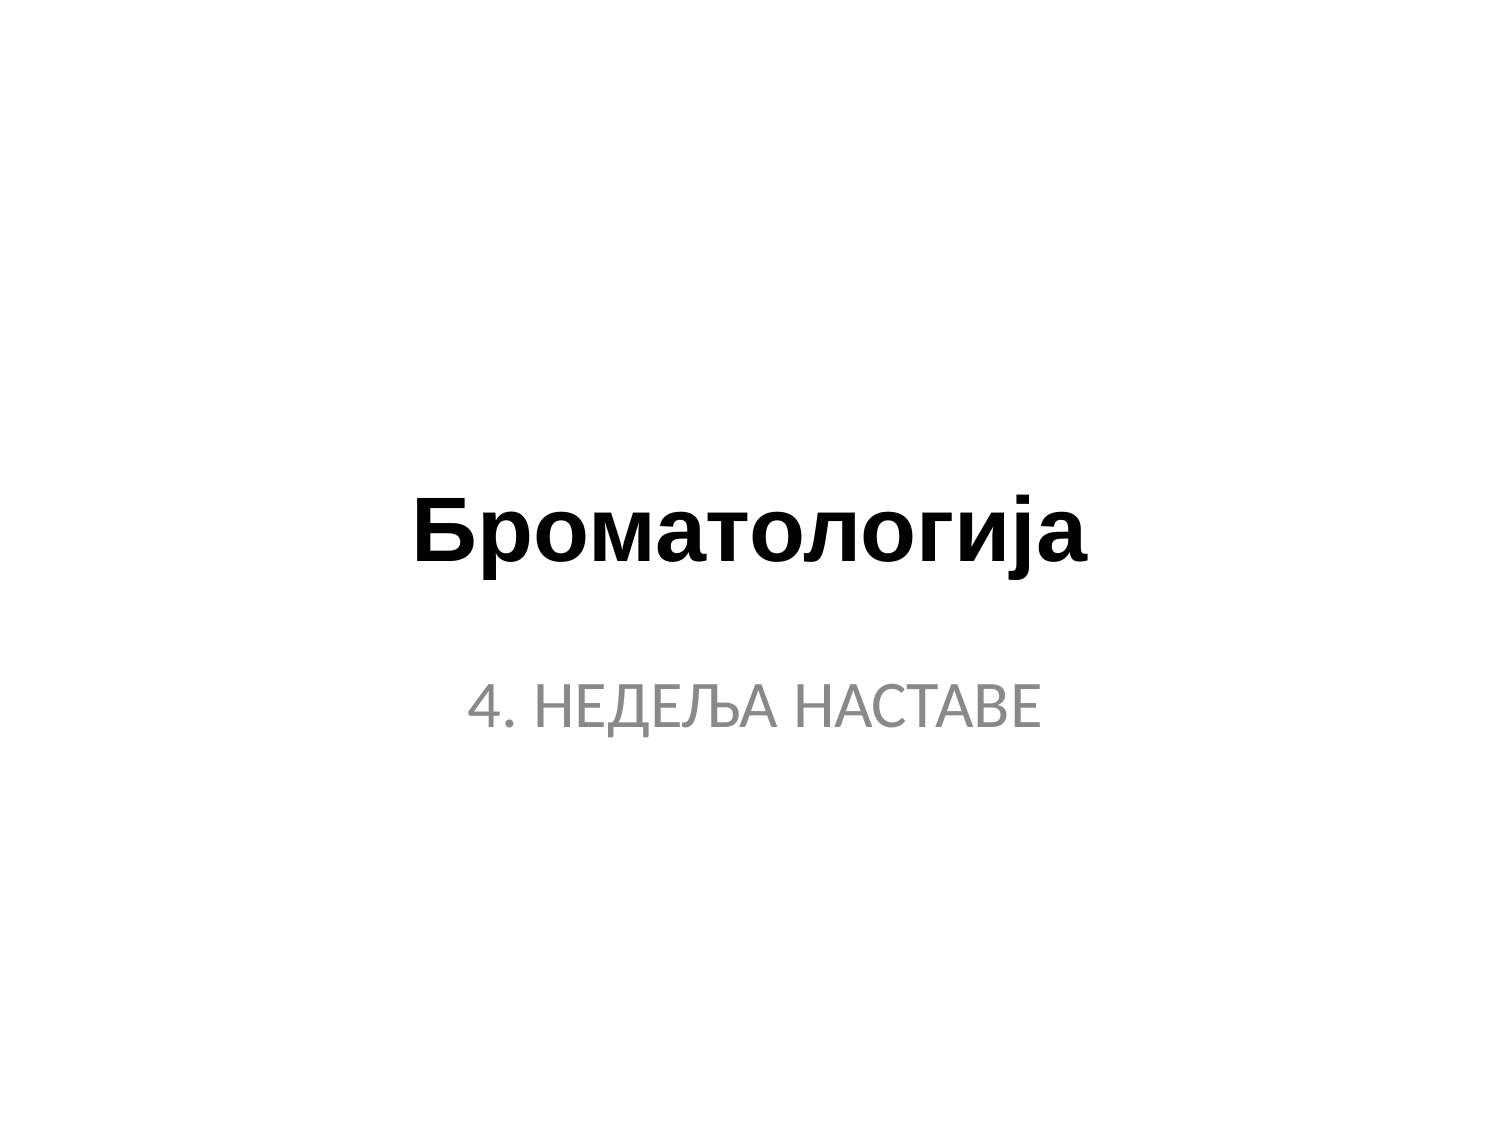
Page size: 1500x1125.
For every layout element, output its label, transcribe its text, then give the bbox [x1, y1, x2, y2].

title Броматологија [112, 349, 1388, 591]
subtitle 4. НЕДЕЉА НАСТАВЕ [229, 652, 1281, 941]
